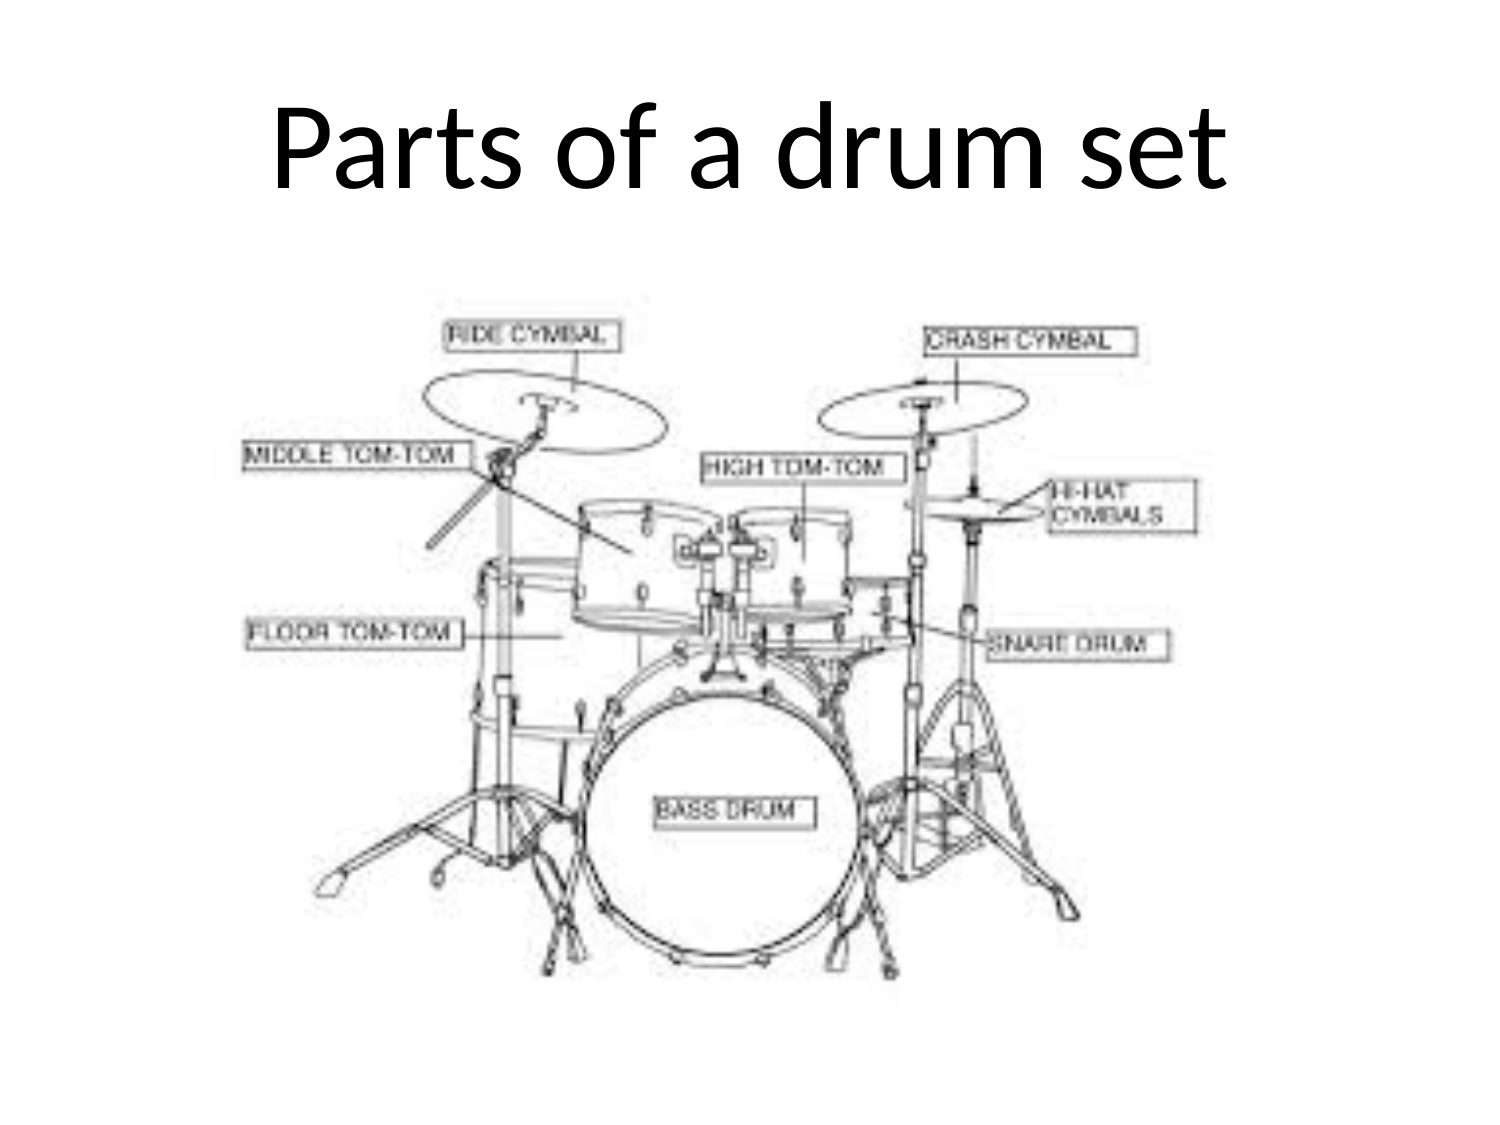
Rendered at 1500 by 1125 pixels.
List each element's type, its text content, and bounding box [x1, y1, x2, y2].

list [212, 261, 1238, 1013]
title Parts of a drum set [75, 45, 1425, 233]
